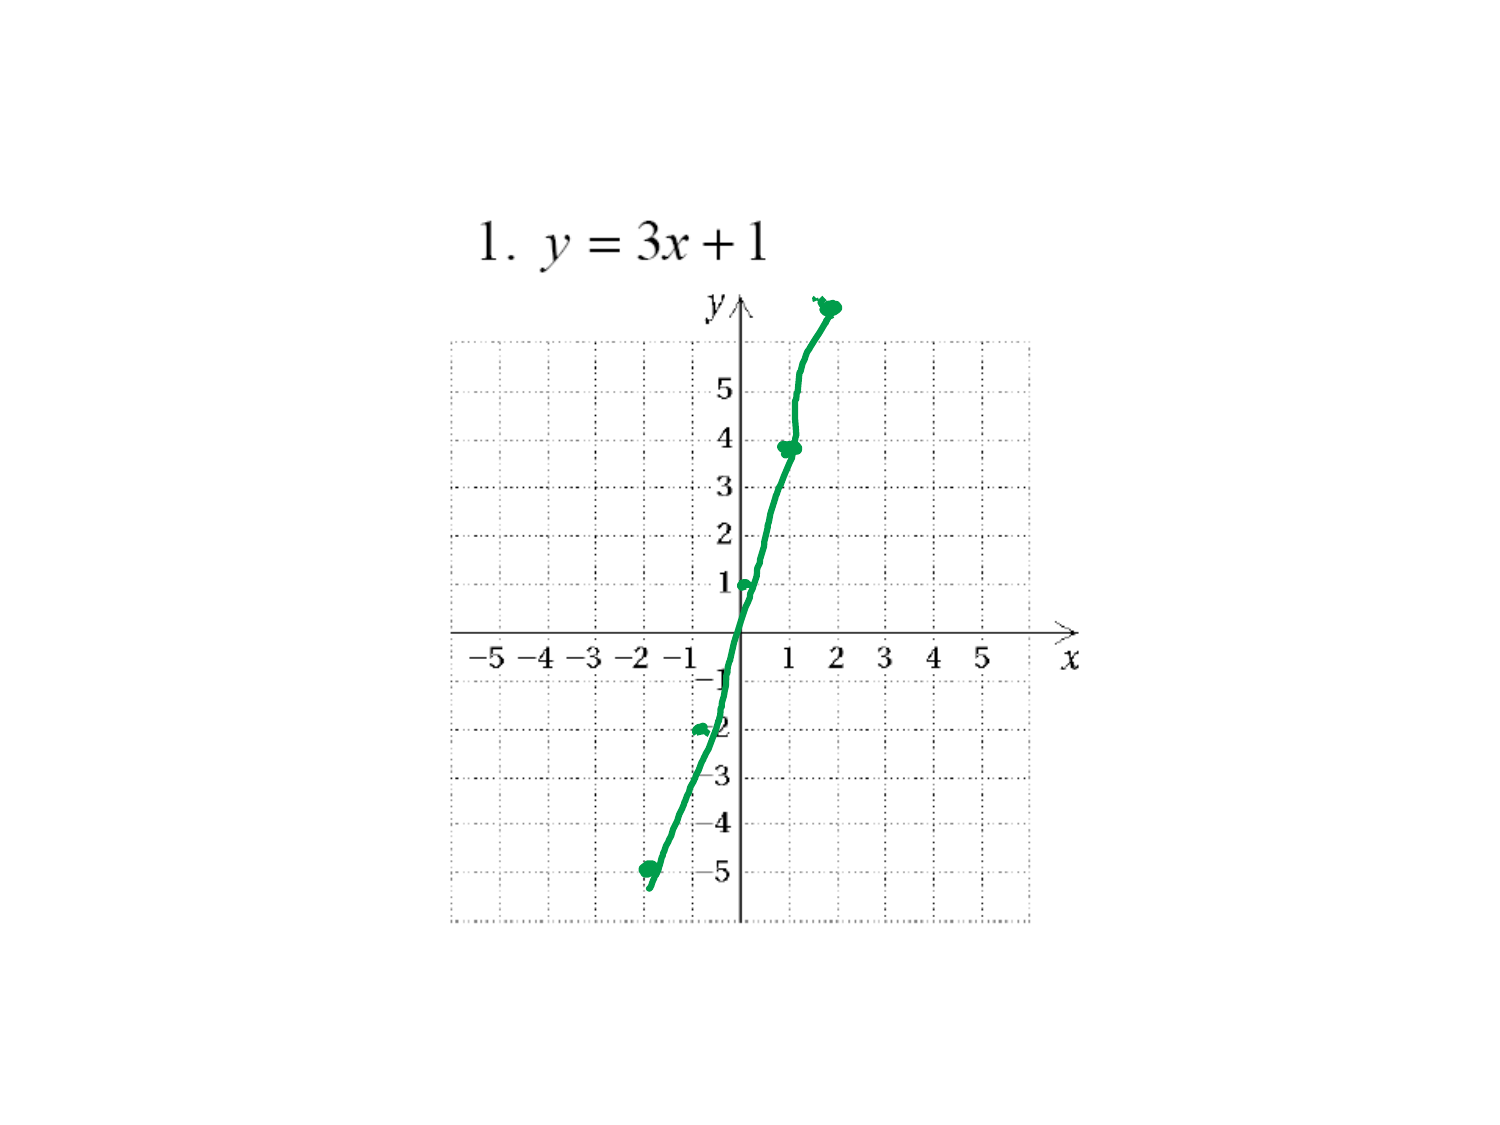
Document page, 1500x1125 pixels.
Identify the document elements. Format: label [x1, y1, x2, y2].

picture [382, 171, 1118, 954]
